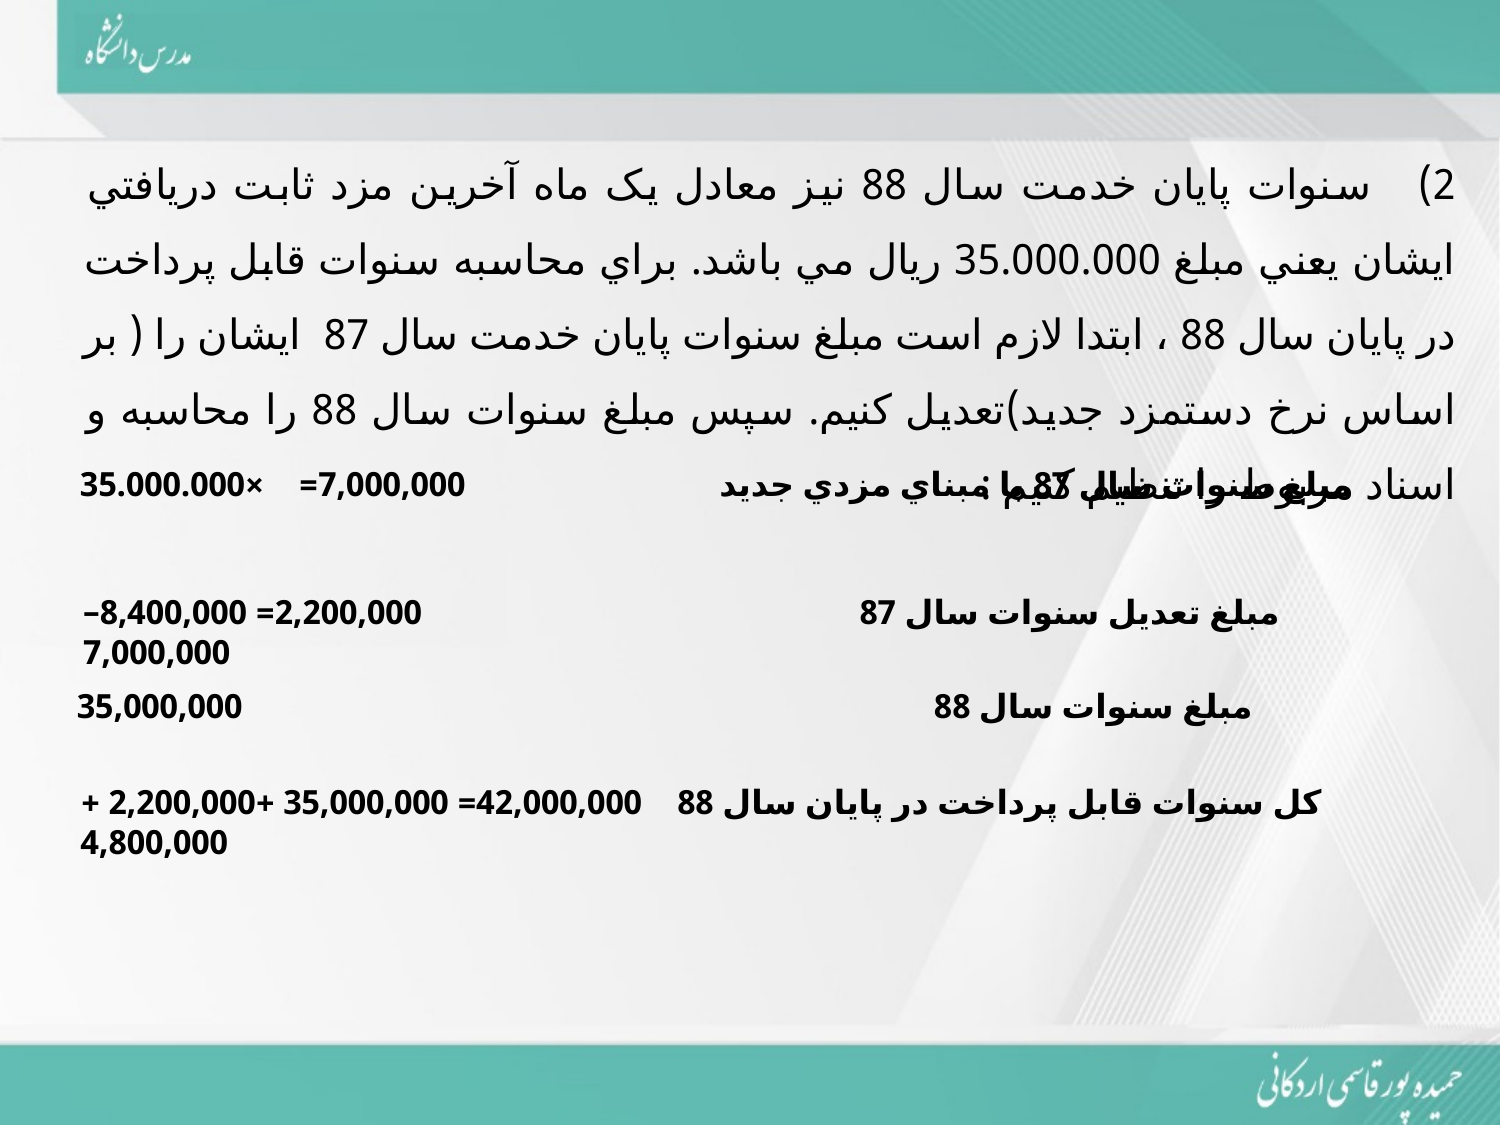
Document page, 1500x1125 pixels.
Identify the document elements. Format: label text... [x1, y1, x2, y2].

text_box مبلغ سنوات سال 88 35,000,000 [53, 677, 1268, 733]
text_box 2) سنوات پايان خدمت سال 88 نيز معادل يک ماه آخرين مزد ثابت دريافتي ايشان يعني مبلغ 35.000.000 ريال مي باشد. براي محاسبه سنوات قابل پرداخت در پايان سال 88 ، ابتدا لازم است مبلغ سنوات پايان خدمت سال 87 ايشان را ( بر اساس نرخ دستمزد جديد)تعديل کنيم. سپس مبلغ سنوات سال 88 را محاسبه و اسناد مربوط را تنظيم کنیم : [68, 125, 1471, 516]
text_box کل سنوات قابل پرداخت در پايان سال 88 42,000,000= 35,000,000 +2,200,000 + 4,800,000 [66, 773, 1408, 869]
text_box مبلغ تعديل سنوات سال 87 2,200,000= 8,400,000– 7,000,000 [68, 583, 1408, 679]
picture [0, 0, 1500, 1125]
